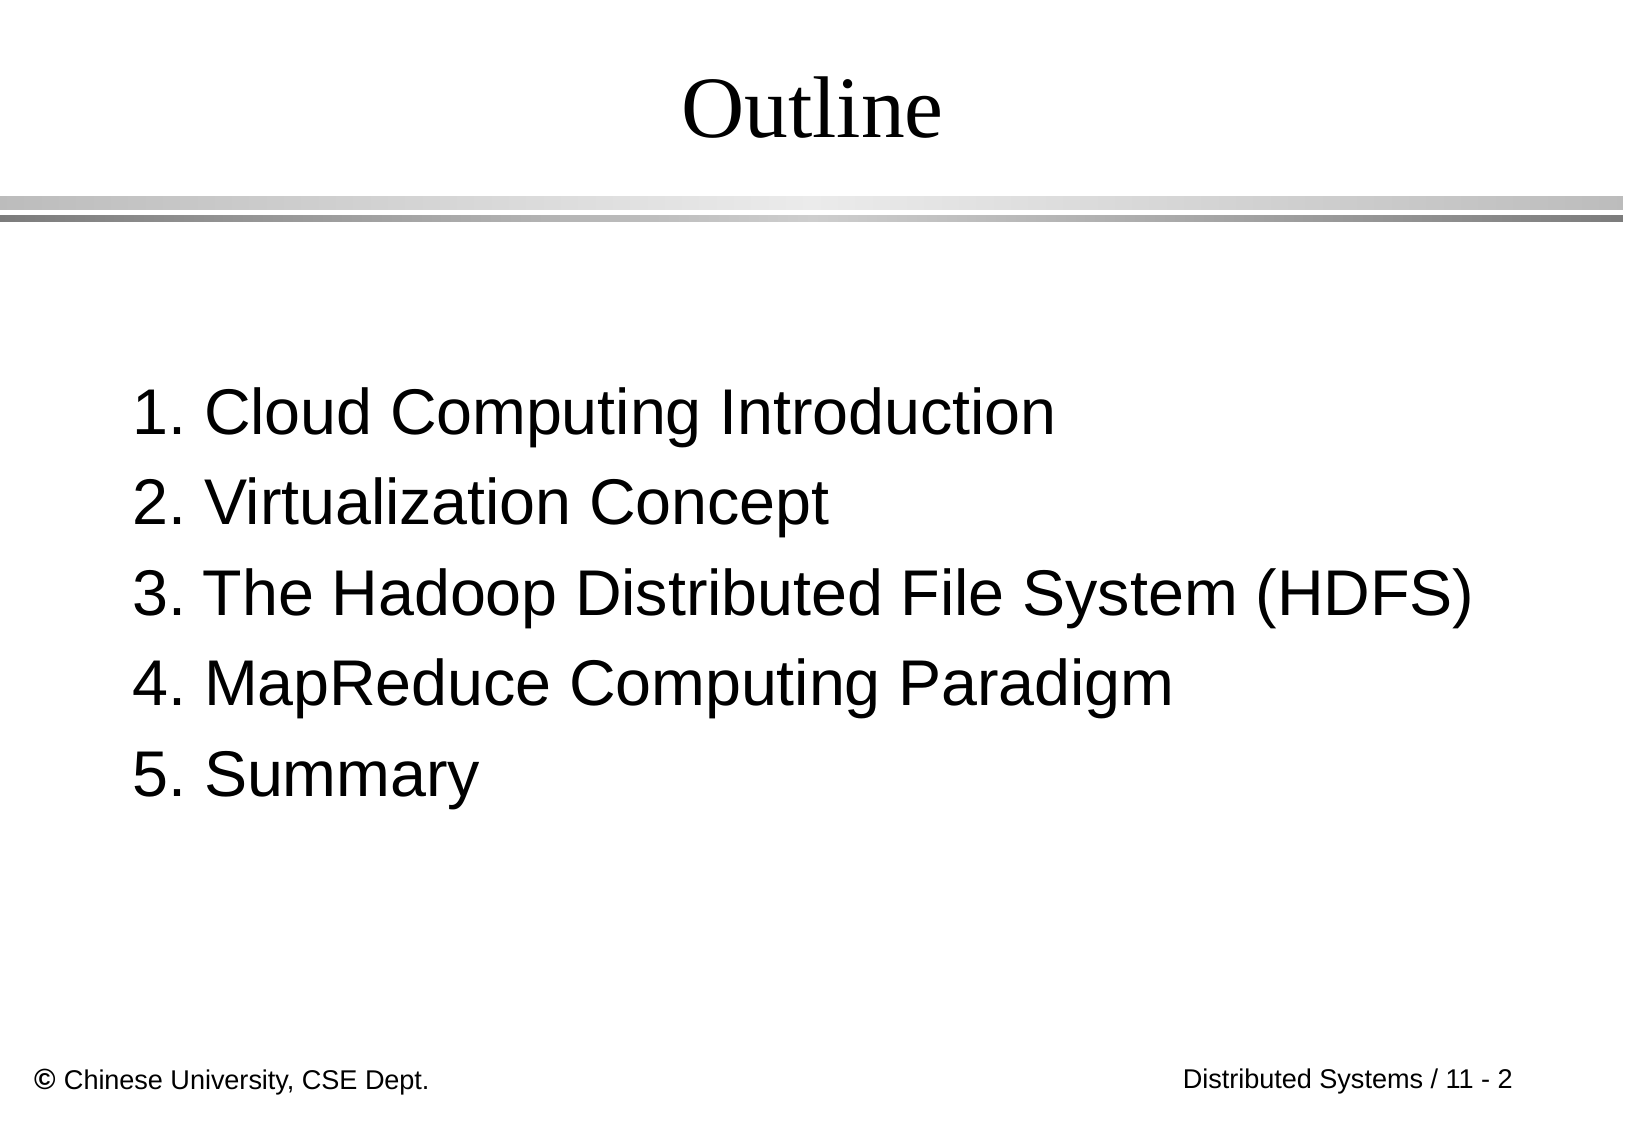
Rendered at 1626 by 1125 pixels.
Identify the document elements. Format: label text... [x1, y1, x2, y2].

list 1. Cloud Computing Introduction 2. Virtualization Concept 3. The Hadoop Distributed File System (HDFS) 4. MapReduce Computing Paradigm 5. Summary [117, 362, 1513, 988]
title Outline [50, 62, 1575, 163]
